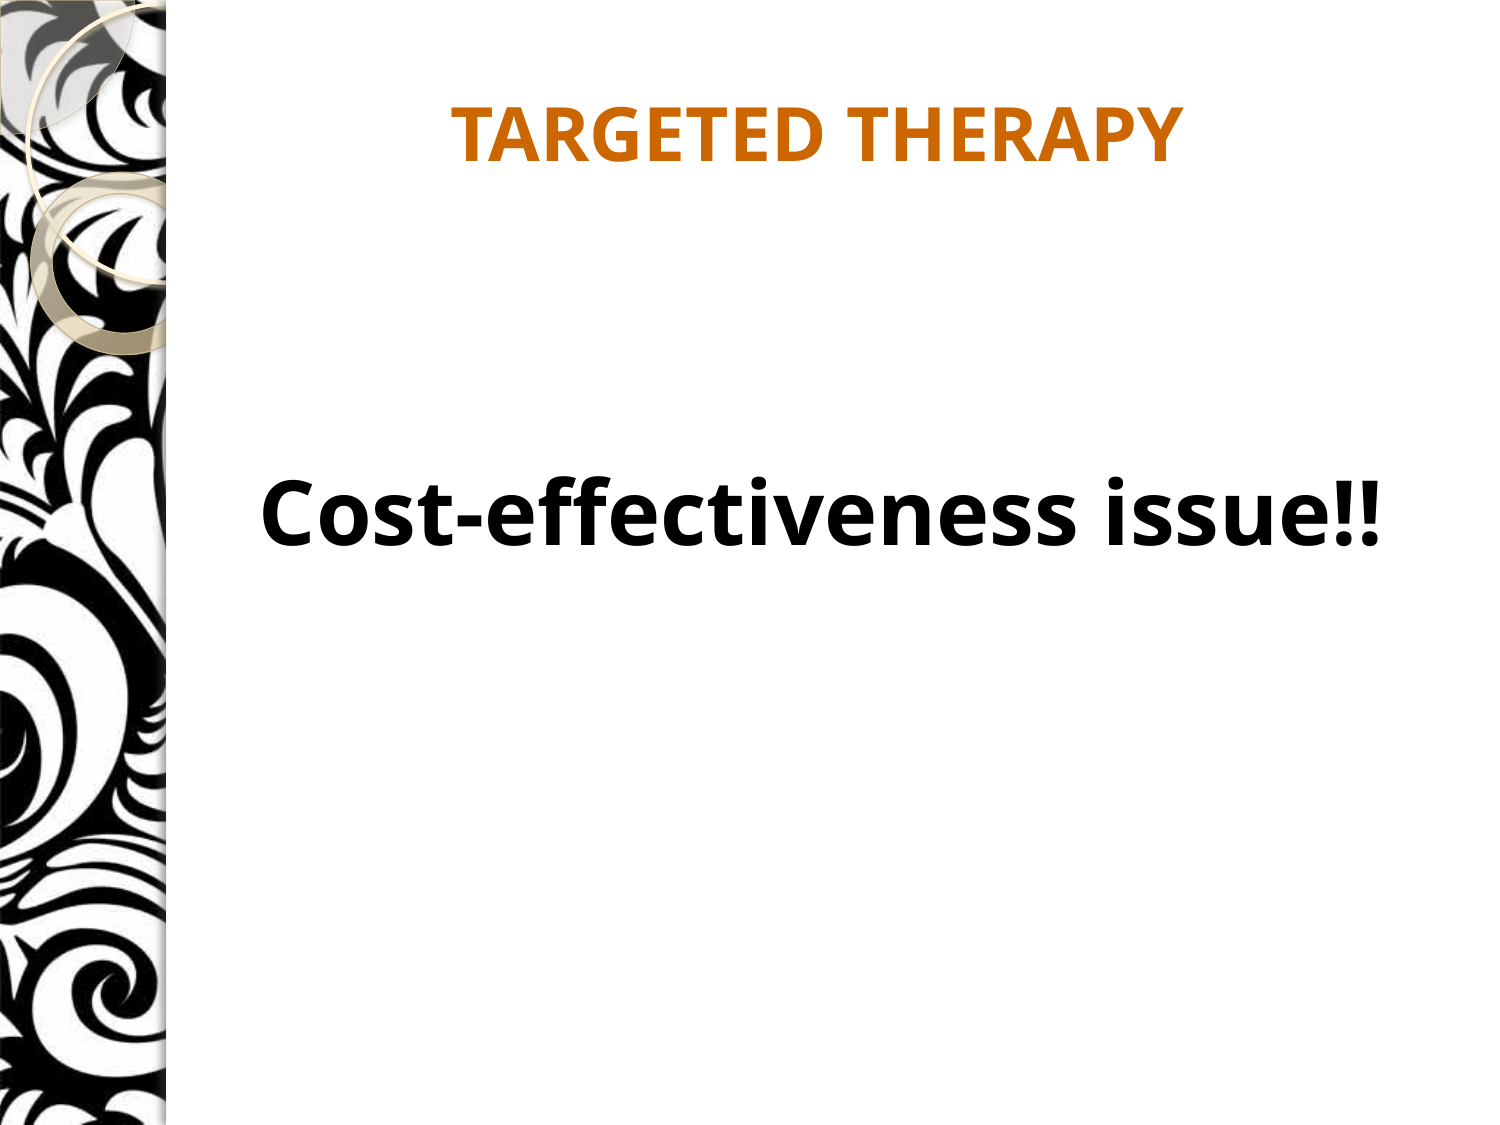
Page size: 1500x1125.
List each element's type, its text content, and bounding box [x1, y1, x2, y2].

picture [62, 195, 160, 280]
picture [53, 241, 160, 332]
title TARGETED THERAPY [202, 38, 1433, 226]
picture [0, 134, 166, 1125]
list Cost-effectiveness issue!! [200, 448, 1431, 595]
picture [136, 0, 164, 4]
picture [32, 13, 160, 207]
